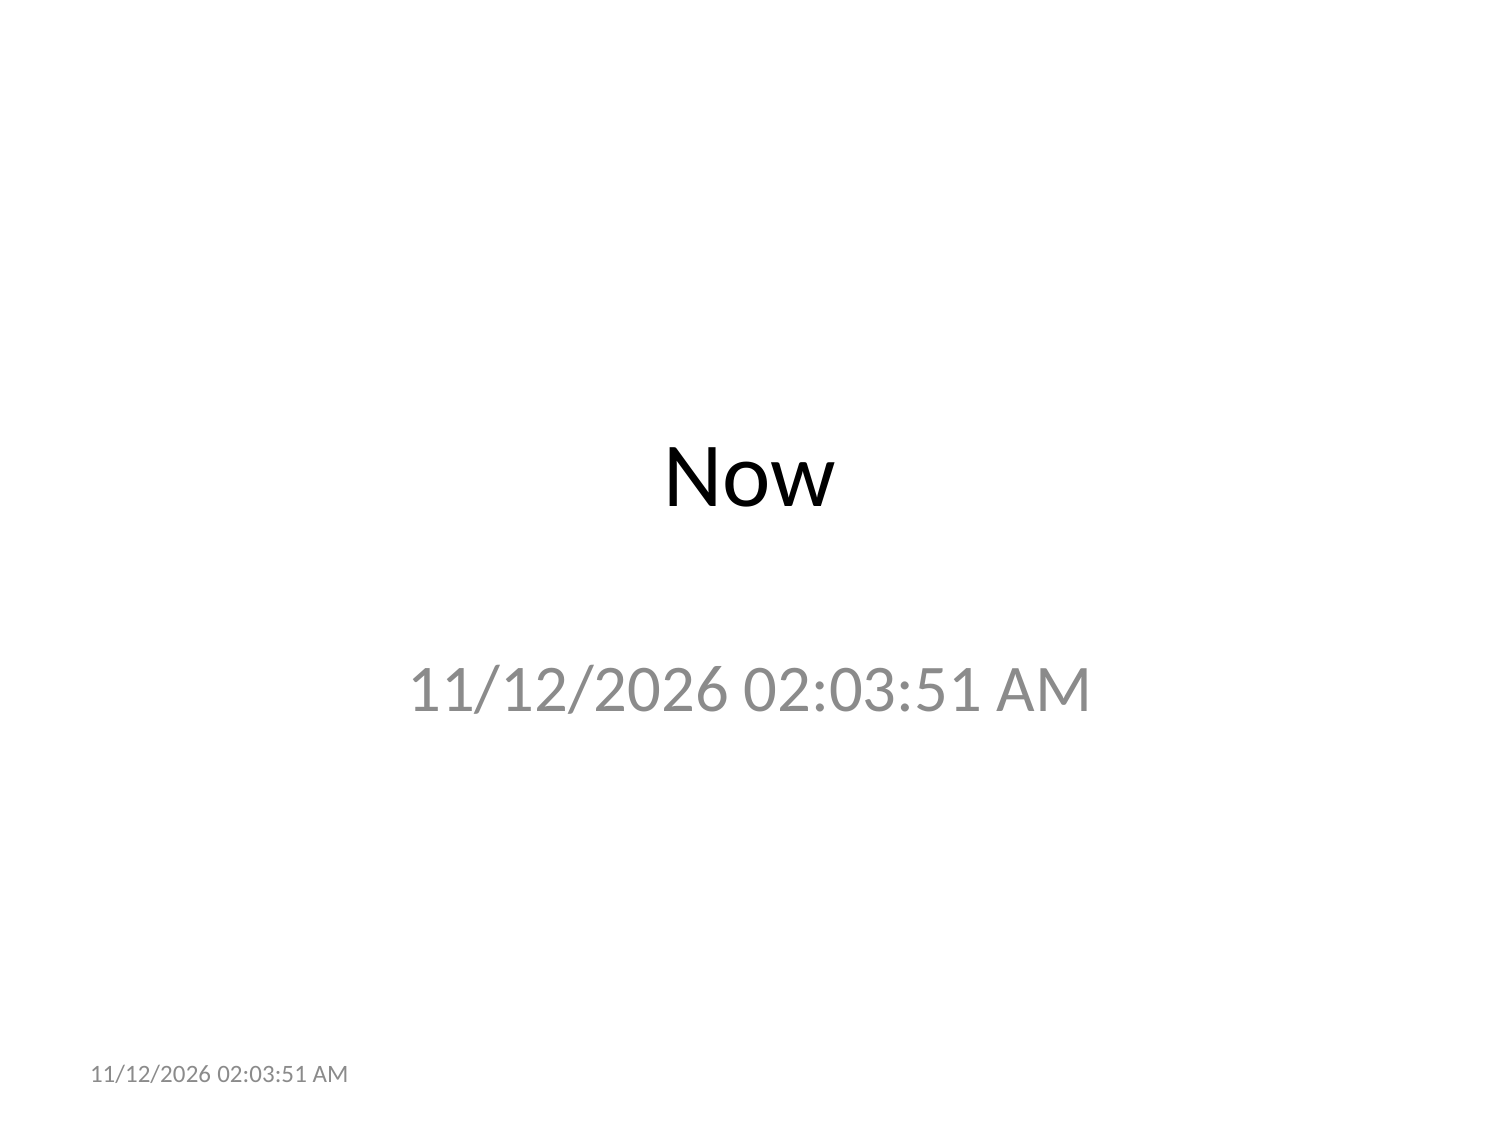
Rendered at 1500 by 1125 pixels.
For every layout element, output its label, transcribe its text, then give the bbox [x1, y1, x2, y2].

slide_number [75, 1042, 425, 1103]
subtitle 2011-12-19 10:20:04 AM [225, 637, 1275, 925]
title Now [112, 349, 1388, 591]
